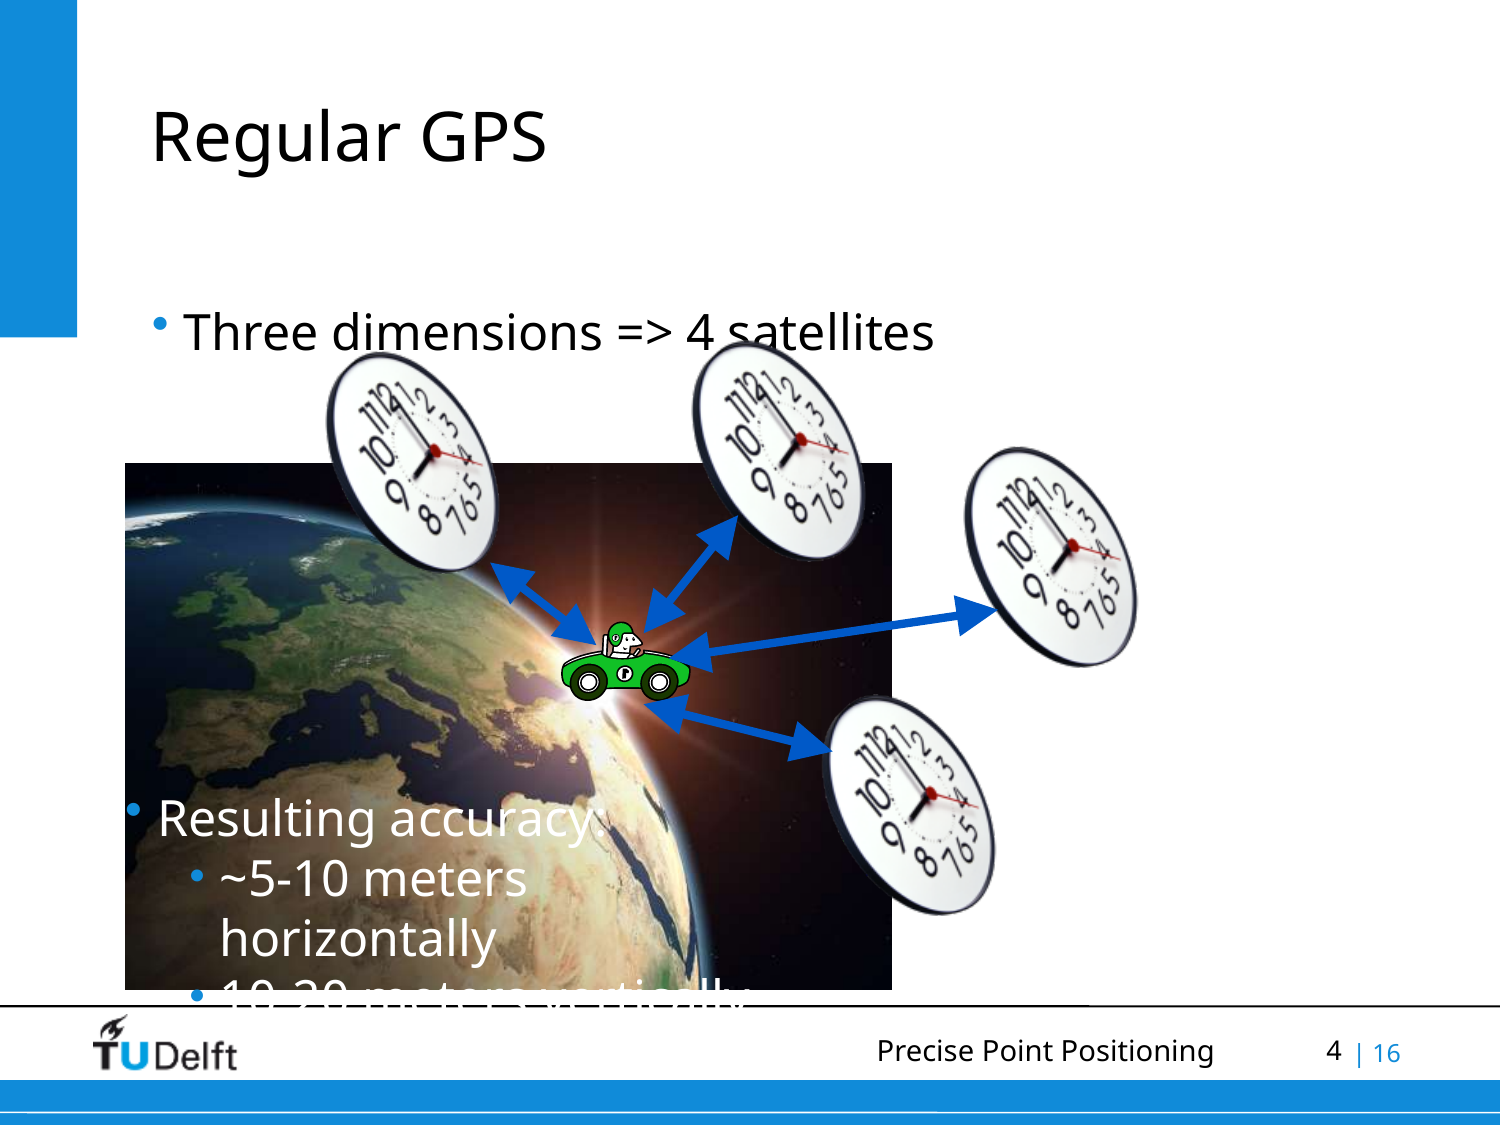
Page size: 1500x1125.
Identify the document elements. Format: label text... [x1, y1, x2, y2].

title Regular GPS [150, 0, 1407, 175]
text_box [489, 562, 597, 646]
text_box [668, 609, 999, 659]
picture [93, 1014, 240, 1072]
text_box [643, 514, 739, 634]
picture [962, 444, 1140, 672]
list Three dimensions => 4 satellites [151, 299, 1407, 875]
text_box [643, 703, 833, 752]
picture [124, 337, 999, 990]
